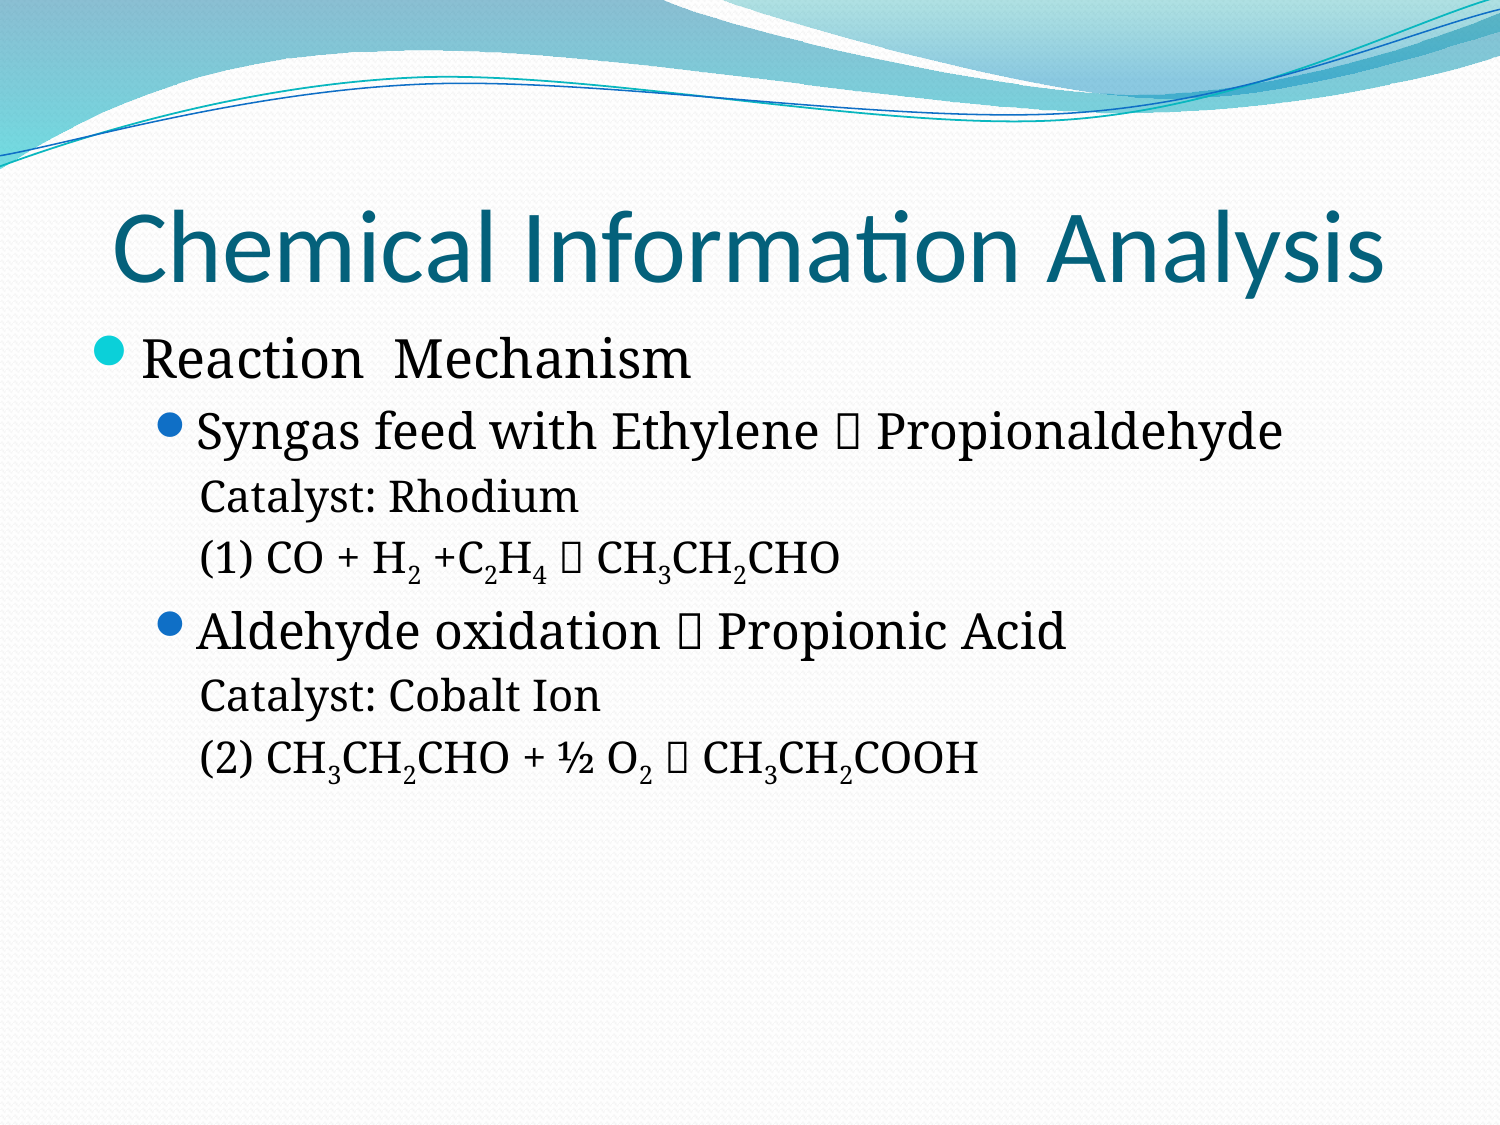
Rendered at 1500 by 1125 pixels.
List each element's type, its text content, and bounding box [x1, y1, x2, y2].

list Reaction Mechanism Syngas feed with Ethylene  Propionaldehyde Catalyst: Rhodium (1) CO + H2 +C2H4  CH3CH2CHO Aldehyde oxidation  Propionic Acid Catalyst: Cobalt Ion (2) CH3CH2CHO + ½ O2  CH3CH2COOH [75, 317, 1425, 1038]
title Chemical Information Analysis [75, 115, 1425, 303]
